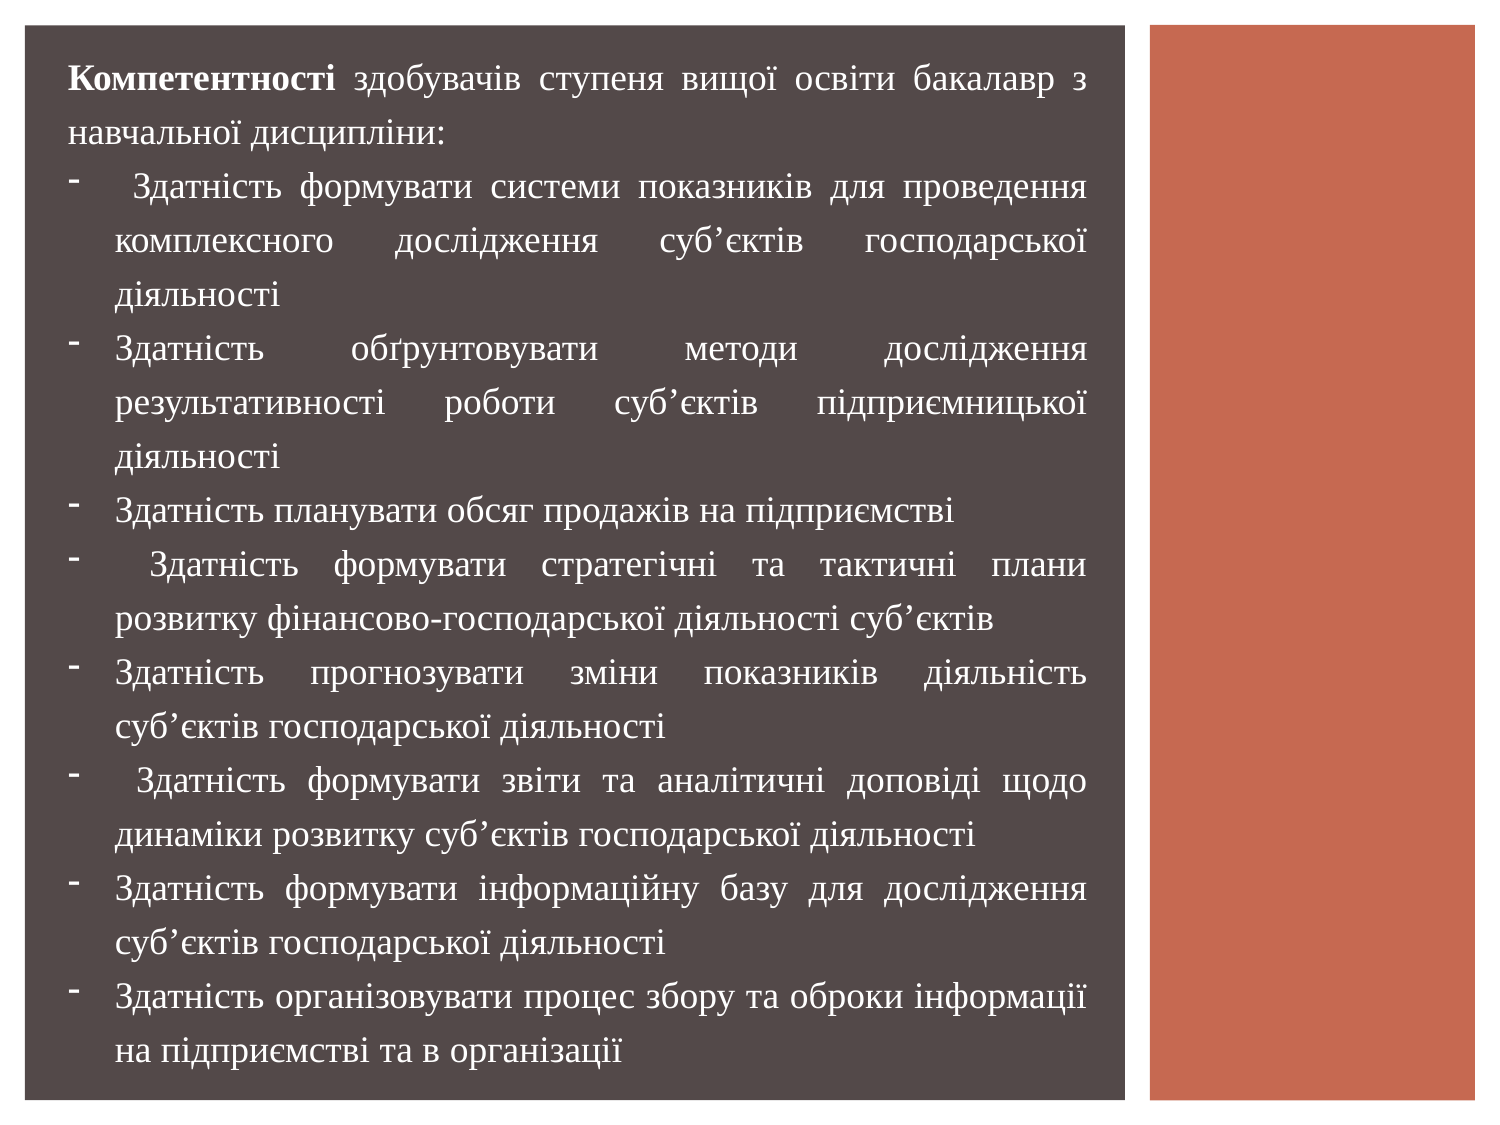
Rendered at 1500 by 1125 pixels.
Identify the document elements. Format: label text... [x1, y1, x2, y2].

text_box Компетентності здобувачів ступеня вищої освіти бакалавр з навчальної дисципліни: Здатність формувати системи показників для проведення комплексного дослідження суб’єктів господарської діяльності Здатність обґрунтовувати методи дослідження результативності роботи суб’єктів підприємницької діяльності Здатність планувати обсяг продажів на підприємстві Здатність формувати стратегічні та тактичні плани розвитку фінансово-господарської діяльності суб’єктів Здатність прогнозувати зміни показників діяльність суб’єктів господарської діяльності Здатність формувати звіти та аналітичні доповіді щодо динаміки розвитку суб’єктів господарської діяльності Здатність формувати інформаційну базу для дослідження суб’єктів господарської діяльності Здатність організовувати процес збору та оброки інформації на підприємстві та в організації [53, 36, 1103, 1125]
